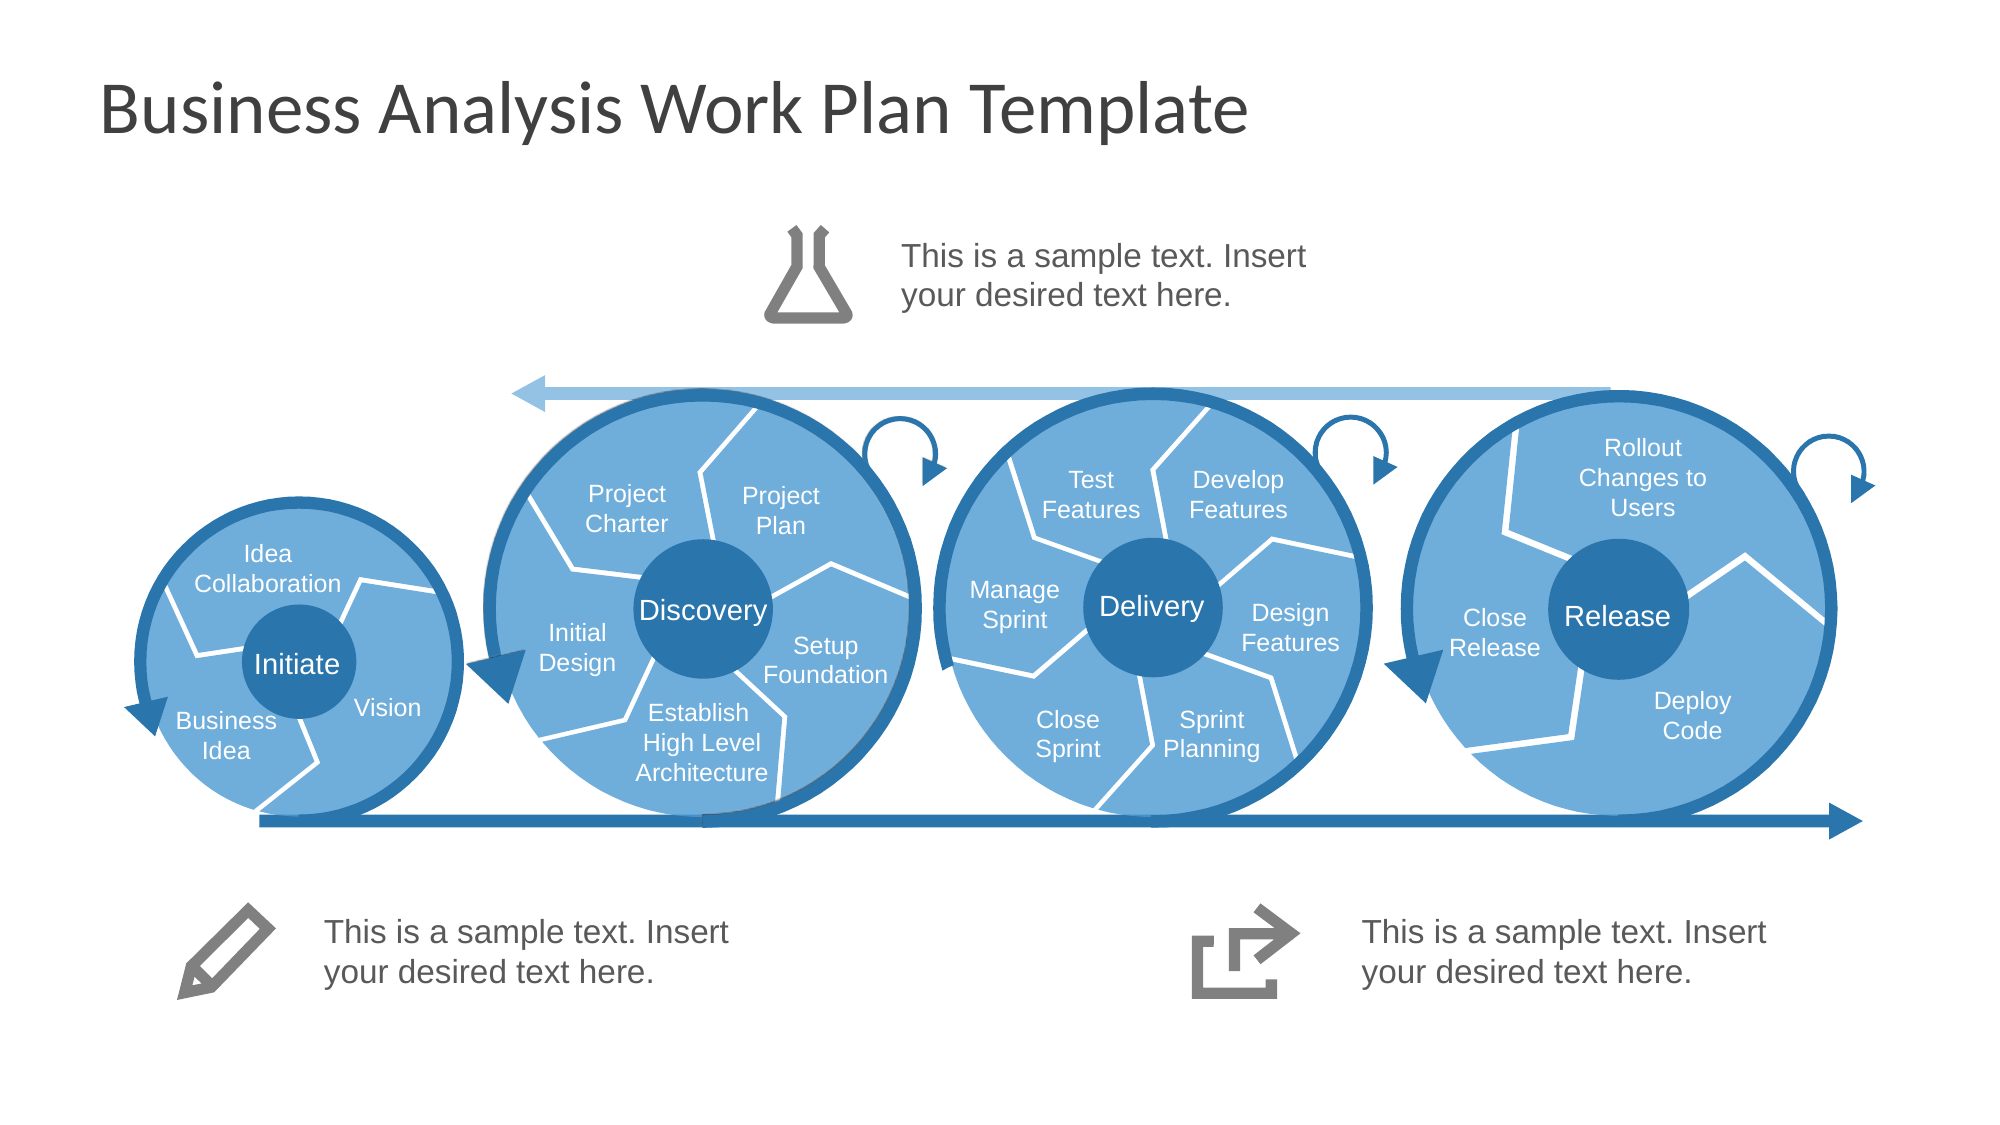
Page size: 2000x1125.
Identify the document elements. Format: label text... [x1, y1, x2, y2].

text_box This is a sample text. Insert your desired text here. [309, 903, 795, 998]
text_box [123, 374, 1876, 840]
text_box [763, 224, 1373, 324]
title Business Analysis Work Plan Template [99, 45, 1900, 162]
text_box [176, 902, 276, 1000]
text_box This is a sample text. Insert your desired text here. [1346, 903, 1833, 998]
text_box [1191, 903, 1301, 1000]
